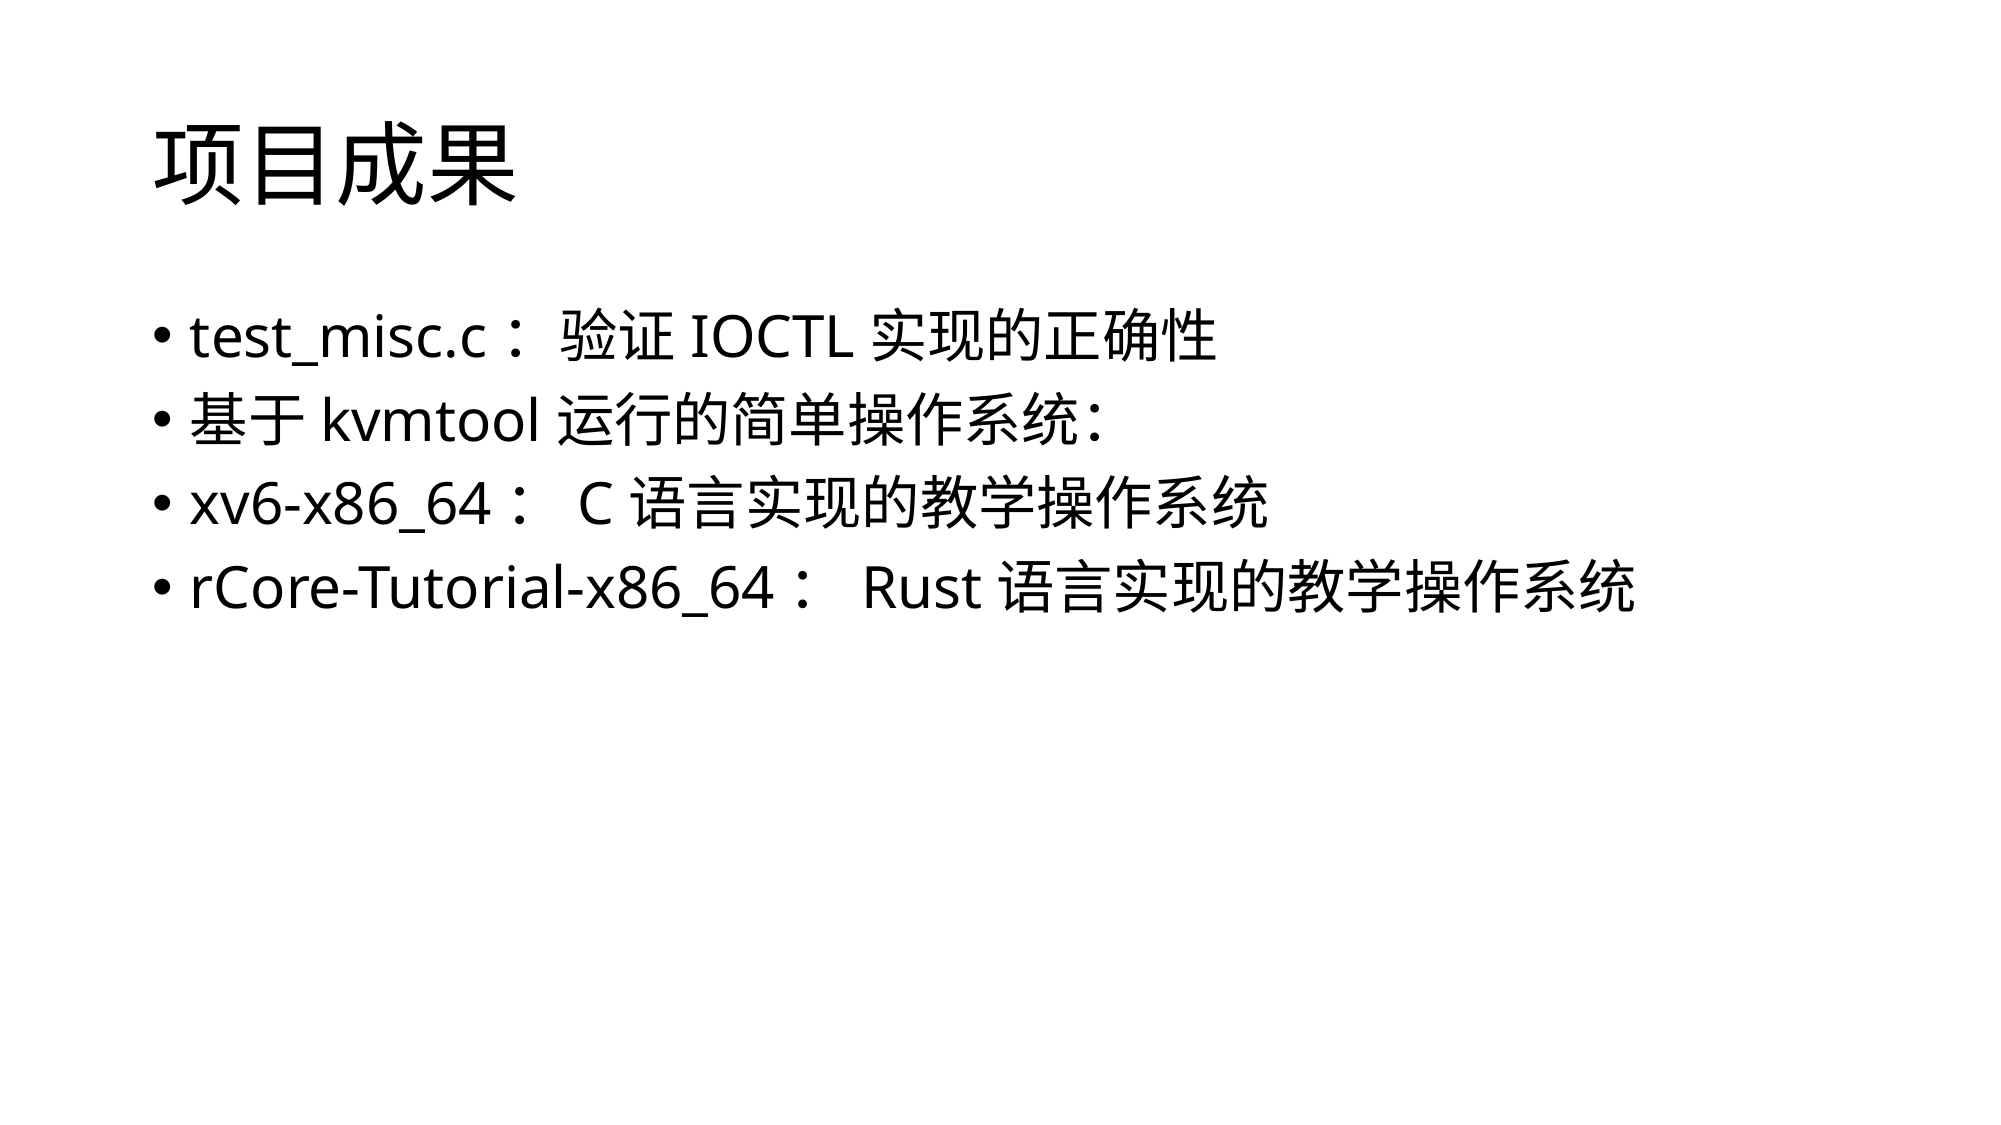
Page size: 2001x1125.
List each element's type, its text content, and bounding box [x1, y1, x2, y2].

list test_misc.c：验证IOCTL实现的正确性 基于kvmtool运行的简单操作系统： xv6-x86_64：C语言实现的教学操作系统 rCore-Tutorial-x86_64：Rust语言实现的教学操作系统 [137, 299, 1863, 1014]
title 项目成果 [137, 59, 1863, 278]
